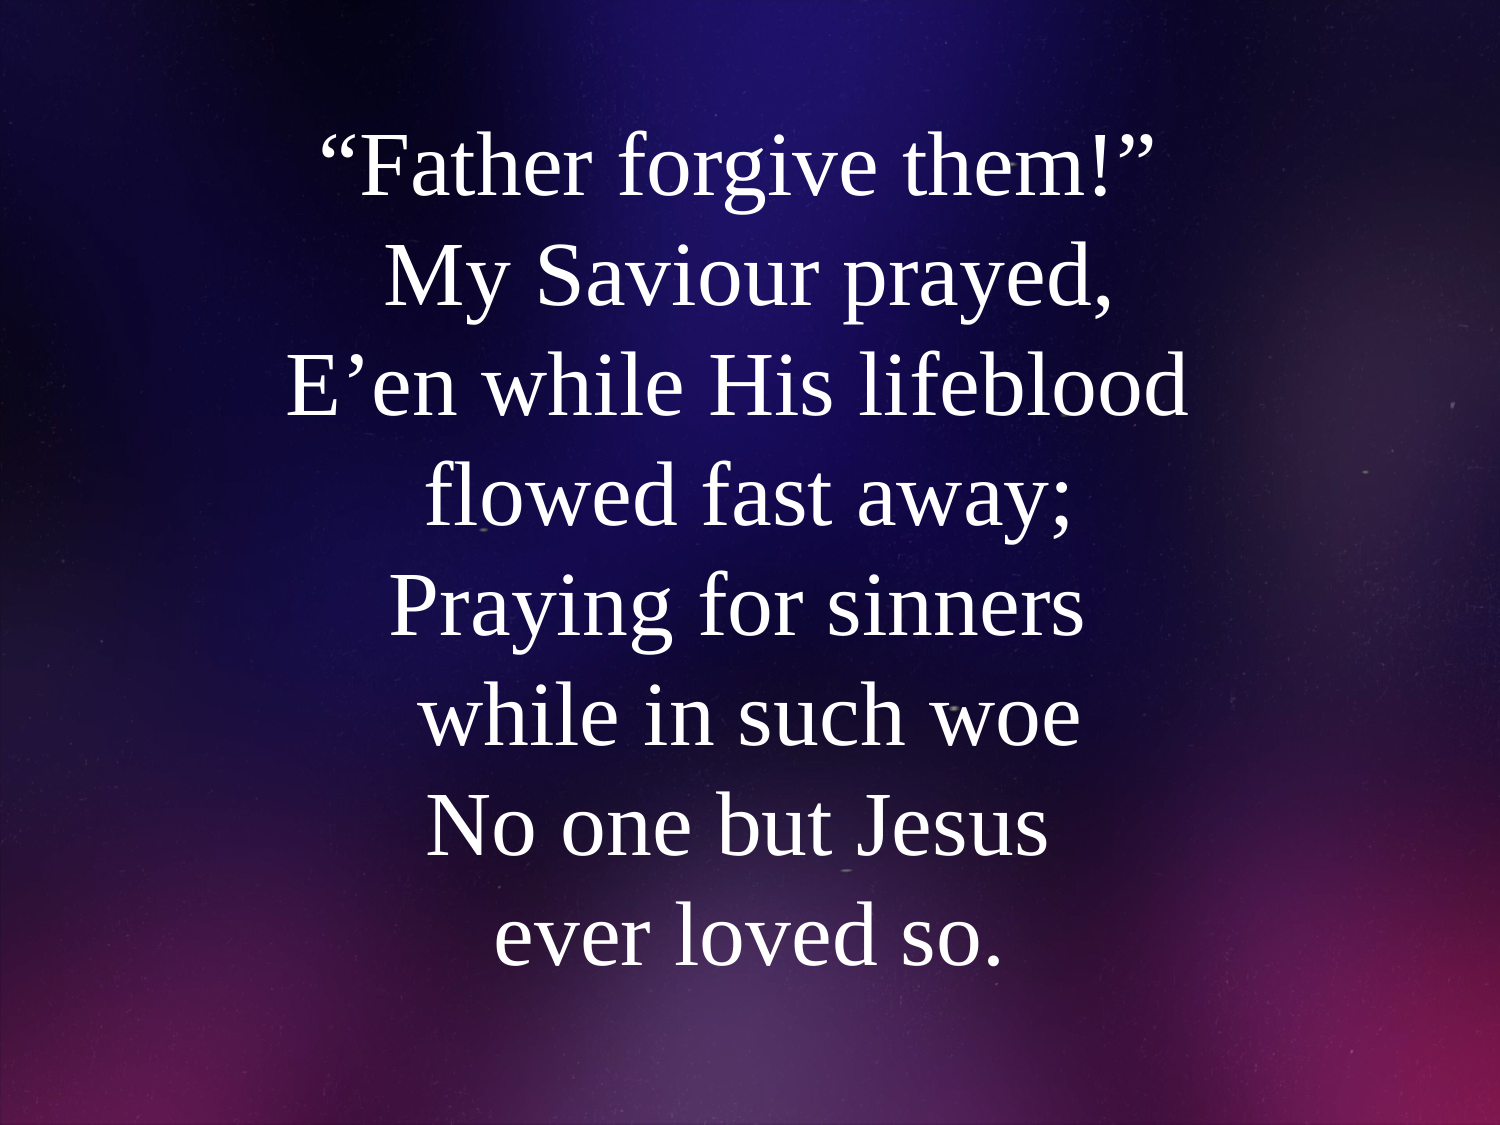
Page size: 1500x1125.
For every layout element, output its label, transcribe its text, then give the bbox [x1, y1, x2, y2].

title “Father forgive them!” My Saviour prayed, E’en while His lifeblood flowed fast away; Praying for sinners while in such woe No one but Jesus ever loved so. [112, 450, 1388, 638]
picture [0, 0, 1500, 1125]
